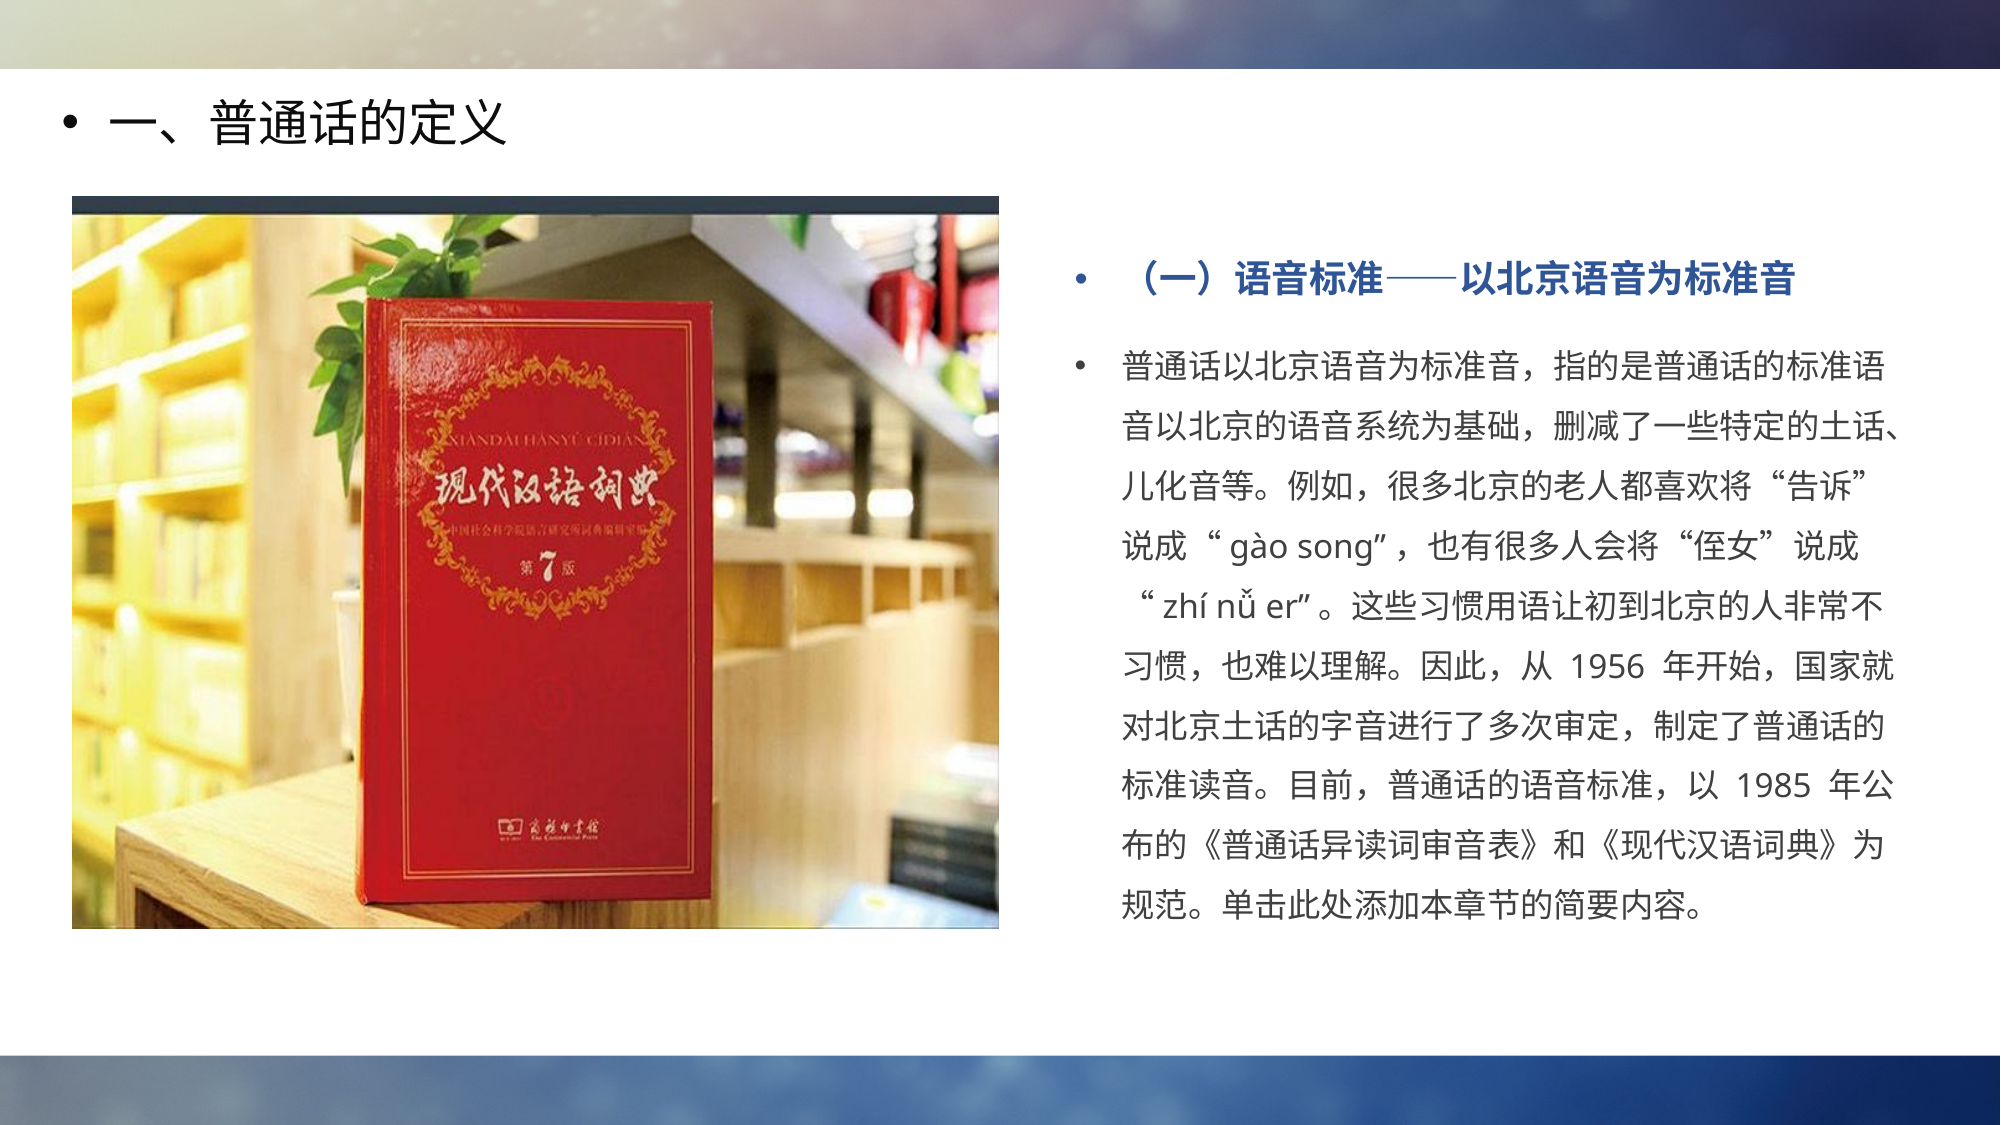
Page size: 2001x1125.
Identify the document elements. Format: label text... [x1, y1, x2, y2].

text_box （一）语音标准——以北京语音为标准音 普通话以北京语音为标准音，指的是普通话的标准语音以北京的语音系统为基础，删减了一些特定的土话、儿化音等。例如，很多北京的老人都喜欢将“告诉”说成“gào song”，也有很多人会将“侄女”说成“zhí nǚ er”。这些习惯用语让初到北京的人非常不习惯，也难以理解。因此，从 1956 年开始，国家就对北京土话的字音进行了多次审定，制定了普通话的标准读音。目前，普通话的语音标准，以 1985 年公布的《普通话异读词审音表》和《现代汉语词典》为规范。单击此处添加本章节的简要内容。 [1059, 225, 1914, 932]
picture [72, 196, 999, 929]
text_box 一、普通话的定义 [46, 84, 570, 160]
picture [0, 1056, 2000, 1125]
picture [0, 0, 2000, 69]
